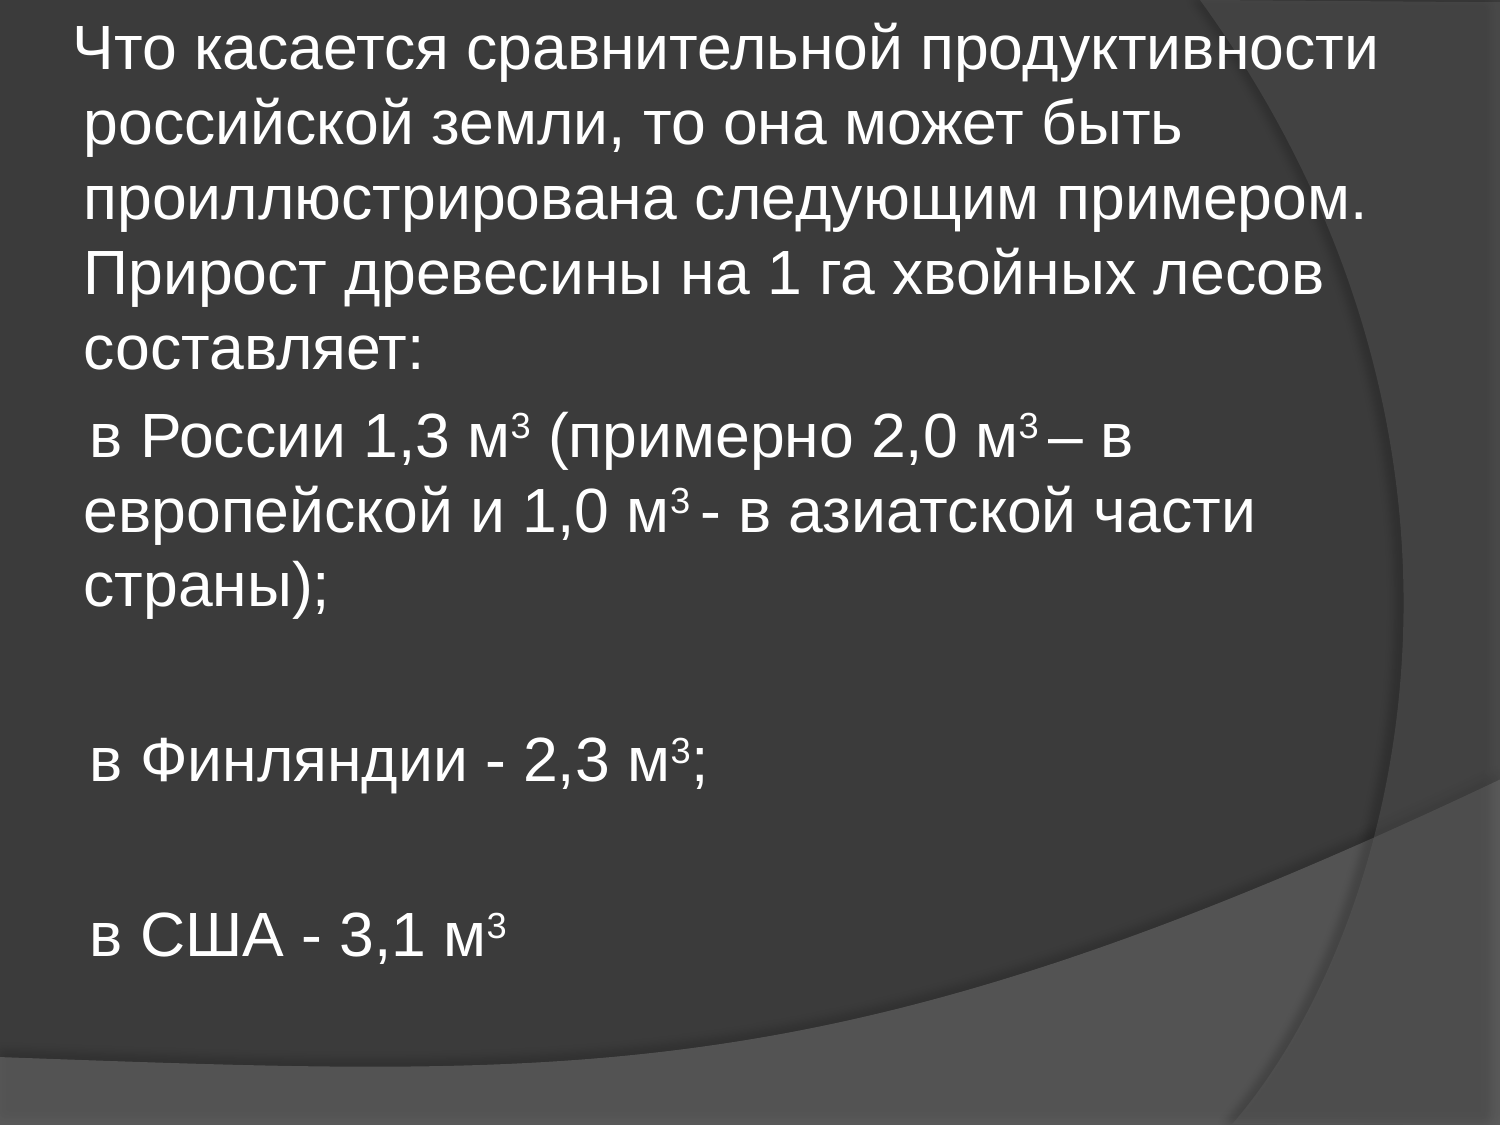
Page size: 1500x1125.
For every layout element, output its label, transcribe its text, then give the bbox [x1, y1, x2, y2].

list Что касается сравнительной продуктивности российской земли, то она может быть проиллюстрирована следующим примером. Прирост древесины на 1 га хвойных лесов составляет: в России 1,3 м3 (примерно 2,0 м3 – в европейской и 1,0 м3 - в азиатской части страны); в Финляндии - 2,3 м3; в США - 3,1 м3 [0, 0, 1500, 1125]
